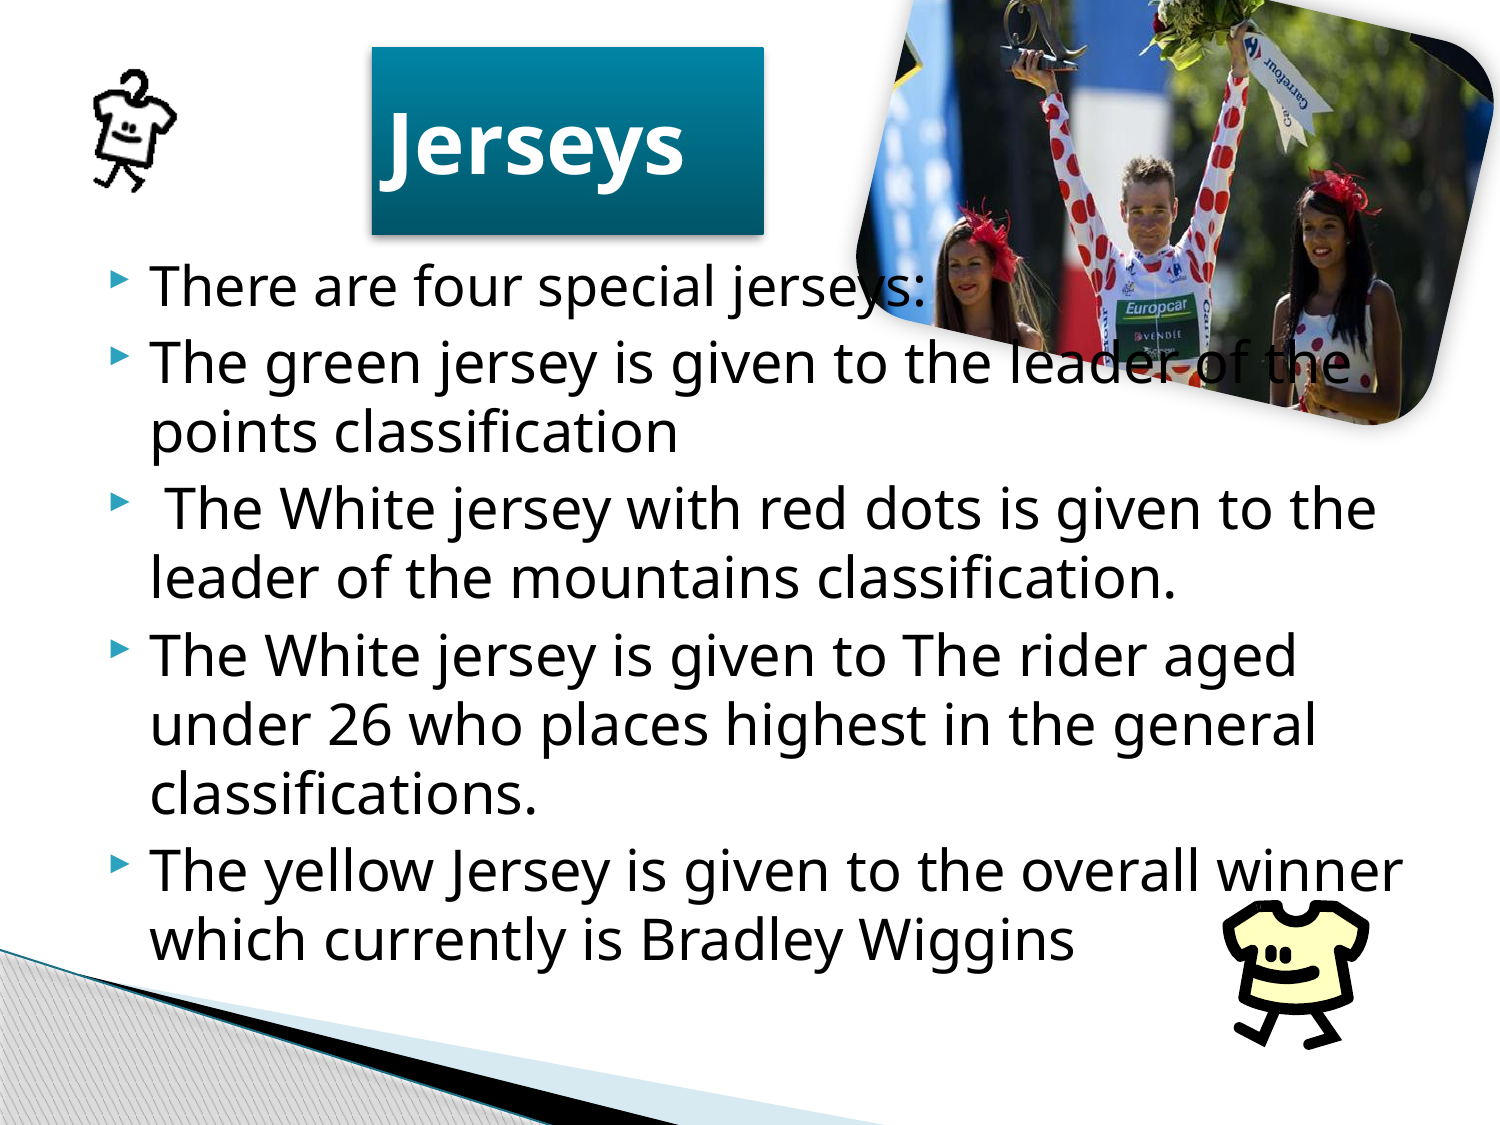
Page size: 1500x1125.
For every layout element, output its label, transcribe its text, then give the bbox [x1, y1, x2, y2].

list There are four special jerseys: The green jersey is given to the leader of the points classification The White jersey with red dots is given to the leader of the mountains classification. The White jersey is given to The rider aged under 26 who places highest in the general classifications. The yellow Jersey is given to the overall winner which currently is Bradley Wiggins [75, 243, 1425, 986]
picture [1222, 899, 1370, 1051]
picture [857, 0, 1494, 395]
picture [76, 66, 179, 198]
title Jerseys [371, 47, 764, 235]
